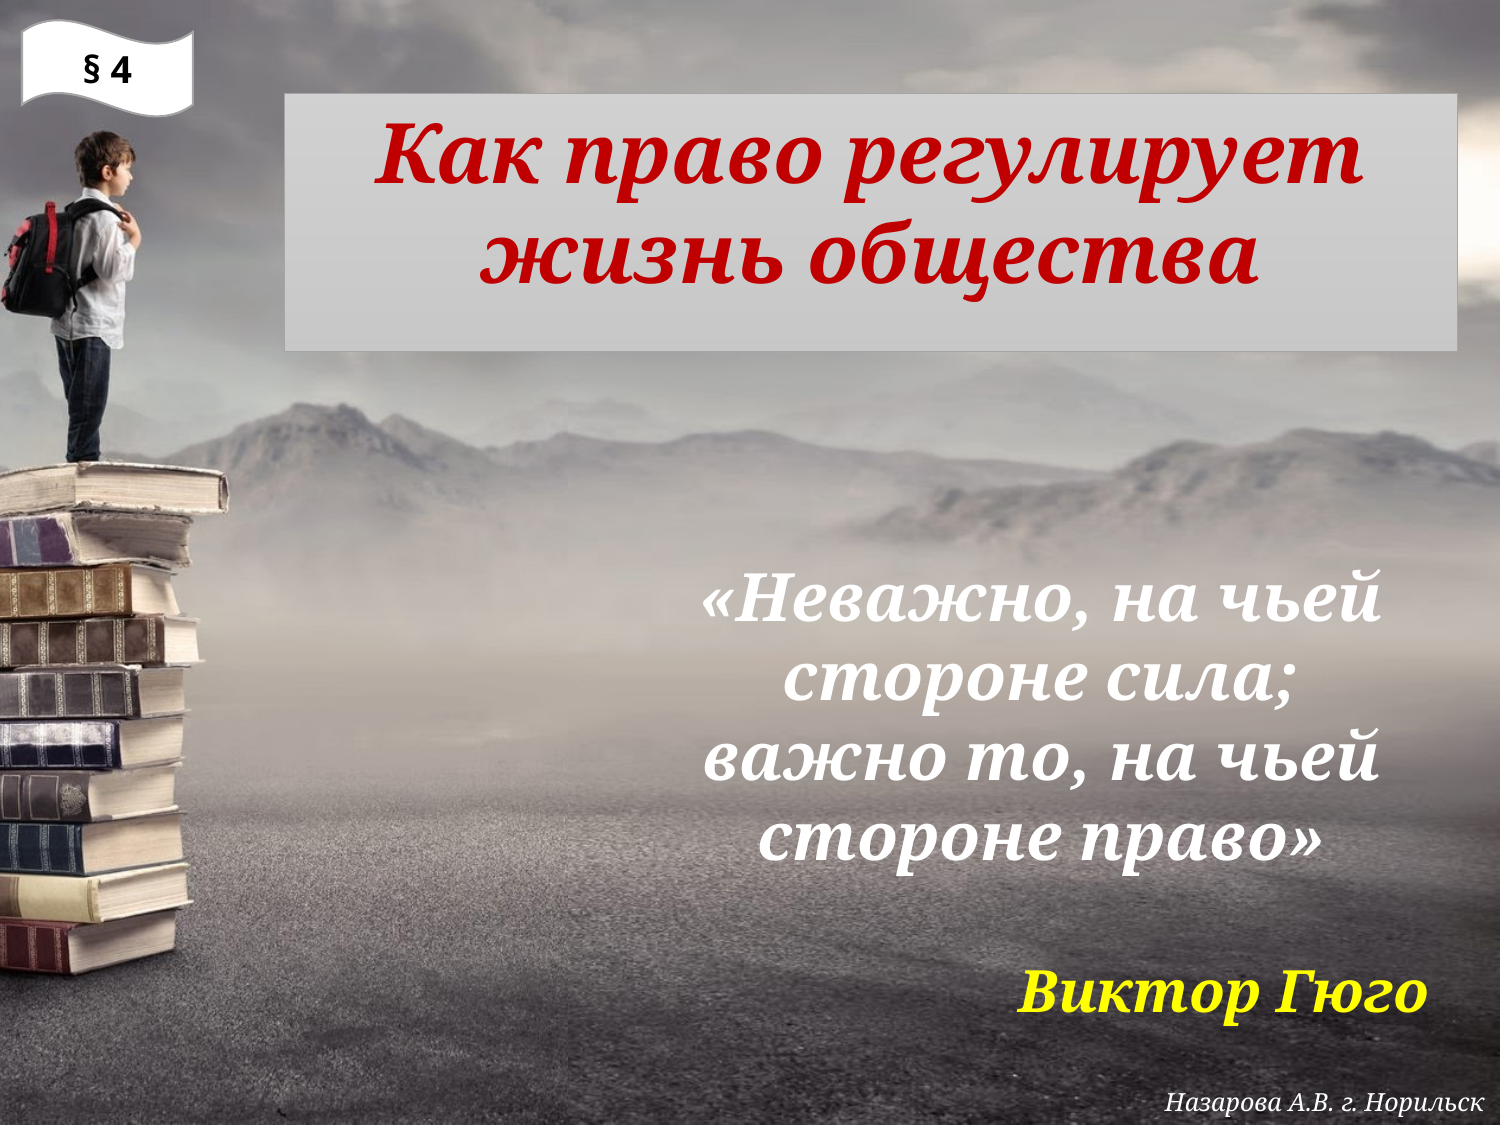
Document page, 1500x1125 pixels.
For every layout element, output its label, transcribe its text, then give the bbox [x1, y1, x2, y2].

text_box [0, 763, 366, 997]
text_box Назарова А.В. г. Норильск [1083, 1079, 1500, 1125]
text_box § 4 [20, 19, 194, 118]
picture [0, 0, 1500, 1125]
text_box Как право регулирует жизнь общества [284, 93, 1458, 352]
text_box «Неважно, на чьей стороне сила; важно то, на чьей стороне право» Виктор Гюго [638, 546, 1445, 1032]
